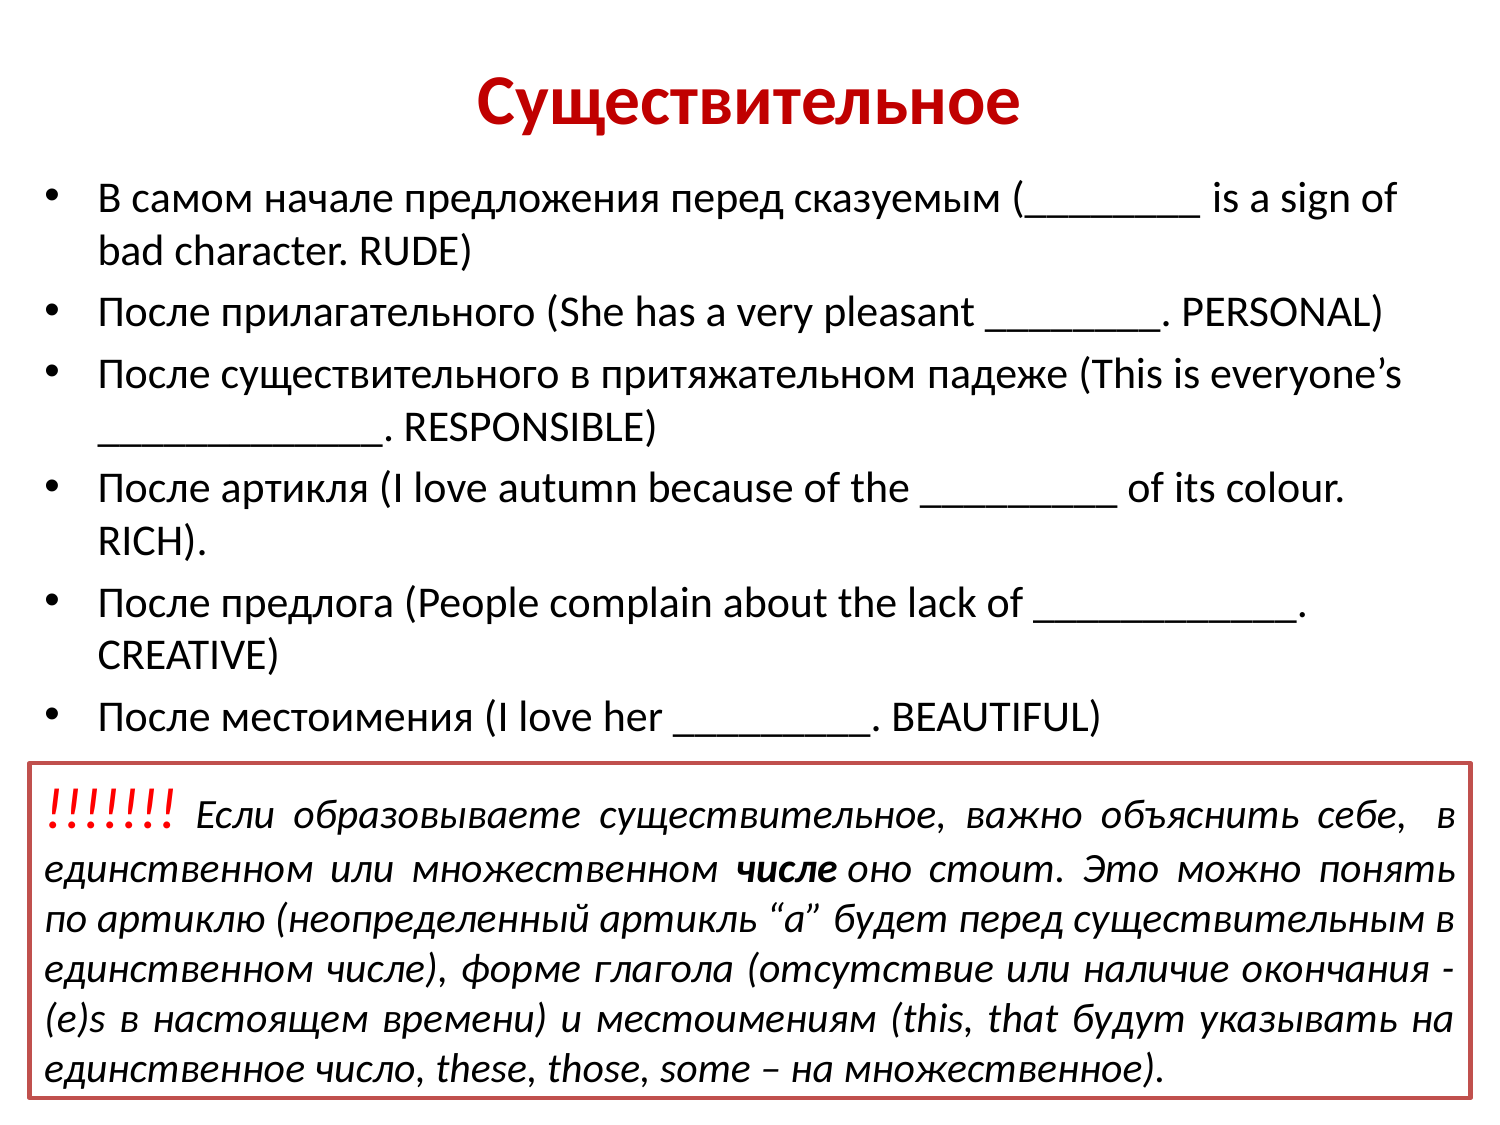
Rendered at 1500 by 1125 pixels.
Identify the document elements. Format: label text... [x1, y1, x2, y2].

title Существительное [75, 45, 1425, 160]
text_box !!!!!!! Если образовываете существительное, важно объяснить себе, в единственном или множественном числе оно стоит. Это можно понять по артиклю (неопределенный артикль “а” будет перед существительным в единственном числе), форме глагола (отсутствие или наличие окончания -(e)s в настоящем времени) и местоимениям (this, that будут указывать на единственное число, these, those, some – на множественное). [27, 761, 1473, 1100]
list В самом начале предложения перед сказуемым (________ is a sign of bad character. RUDE) После прилагательного (She has a very pleasant ________. PERSONAL) После существительного в притяжательном падеже (This is everyone’s _____________. RESPONSIBLE) После артикля (I love autumn because of the _________ of its colour. RICH). После предлога (People complain about the lack of ____________. CREATIVE) После местоимения (I love her _________. BEAUTIFUL) После числительного (There were more than 1000 _________. COMPETE) [29, 160, 1471, 761]
